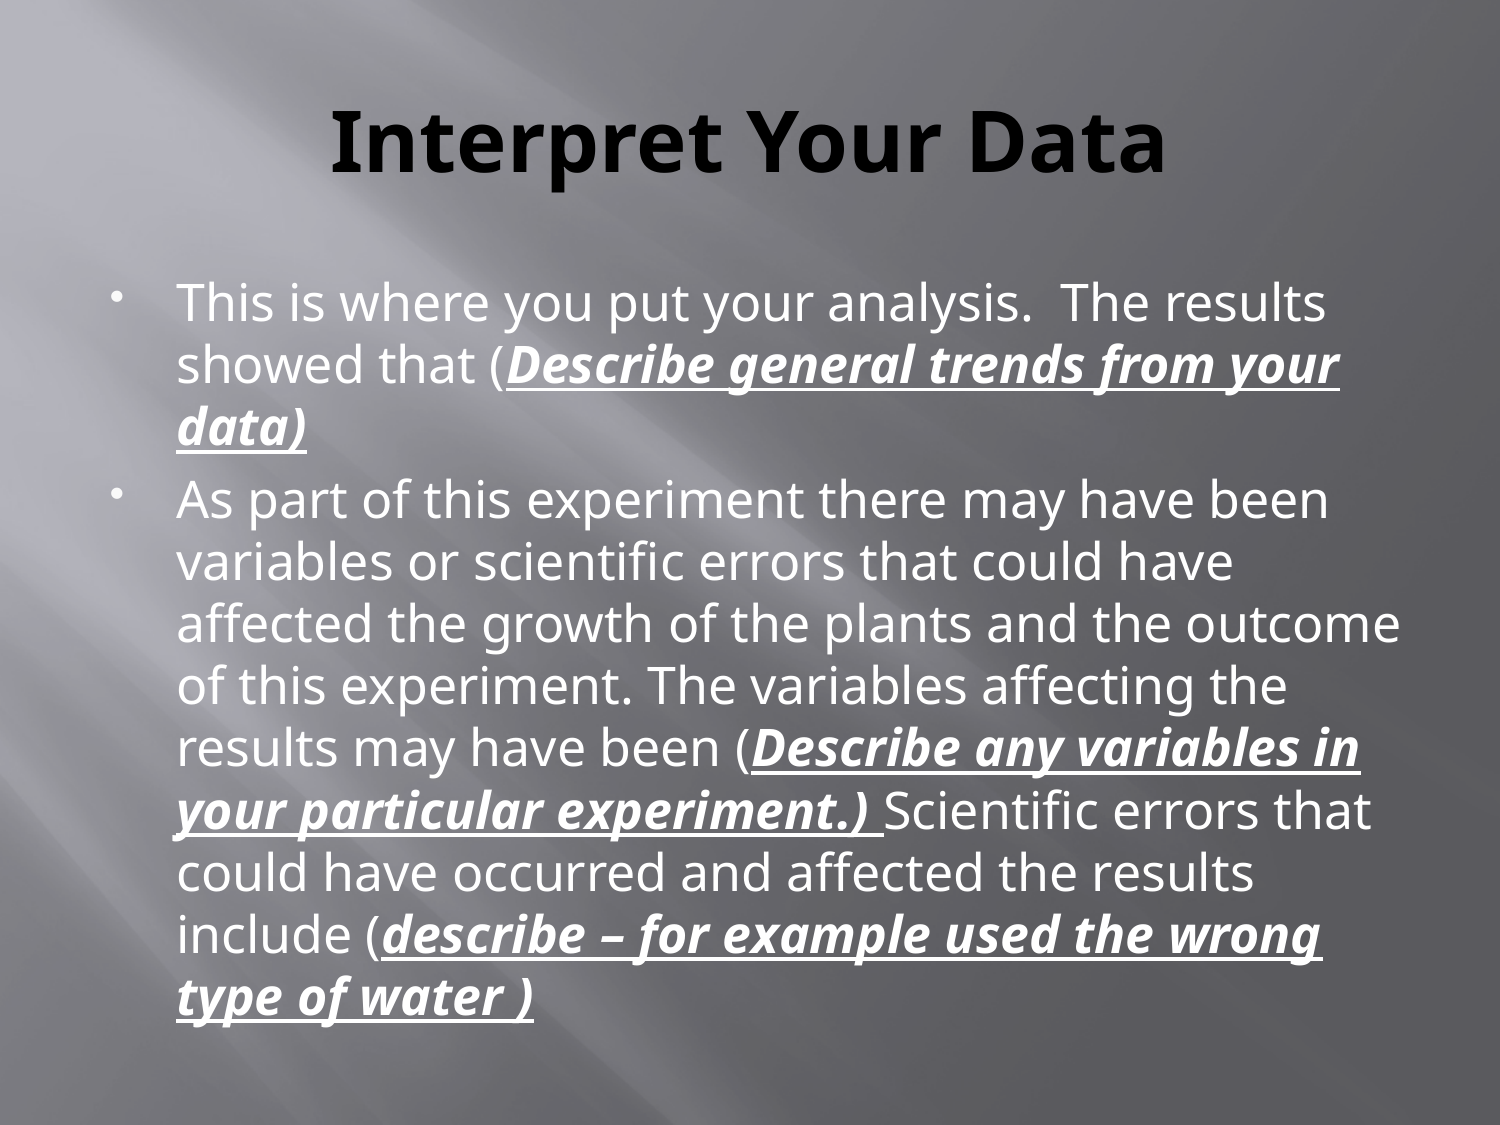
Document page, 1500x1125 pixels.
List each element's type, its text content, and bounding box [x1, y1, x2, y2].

list This is where you put your analysis. The results showed that (Describe general trends from your data) As part of this experiment there may have been variables or scientific errors that could have affected the growth of the plants and the outcome of this experiment. The variables affecting the results may have been (Describe any variables in your particular experiment.) Scientific errors that could have occurred and affected the results include (describe – for example used the wrong type of water ) [75, 262, 1425, 1035]
title Interpret Your Data [75, 45, 1425, 233]
